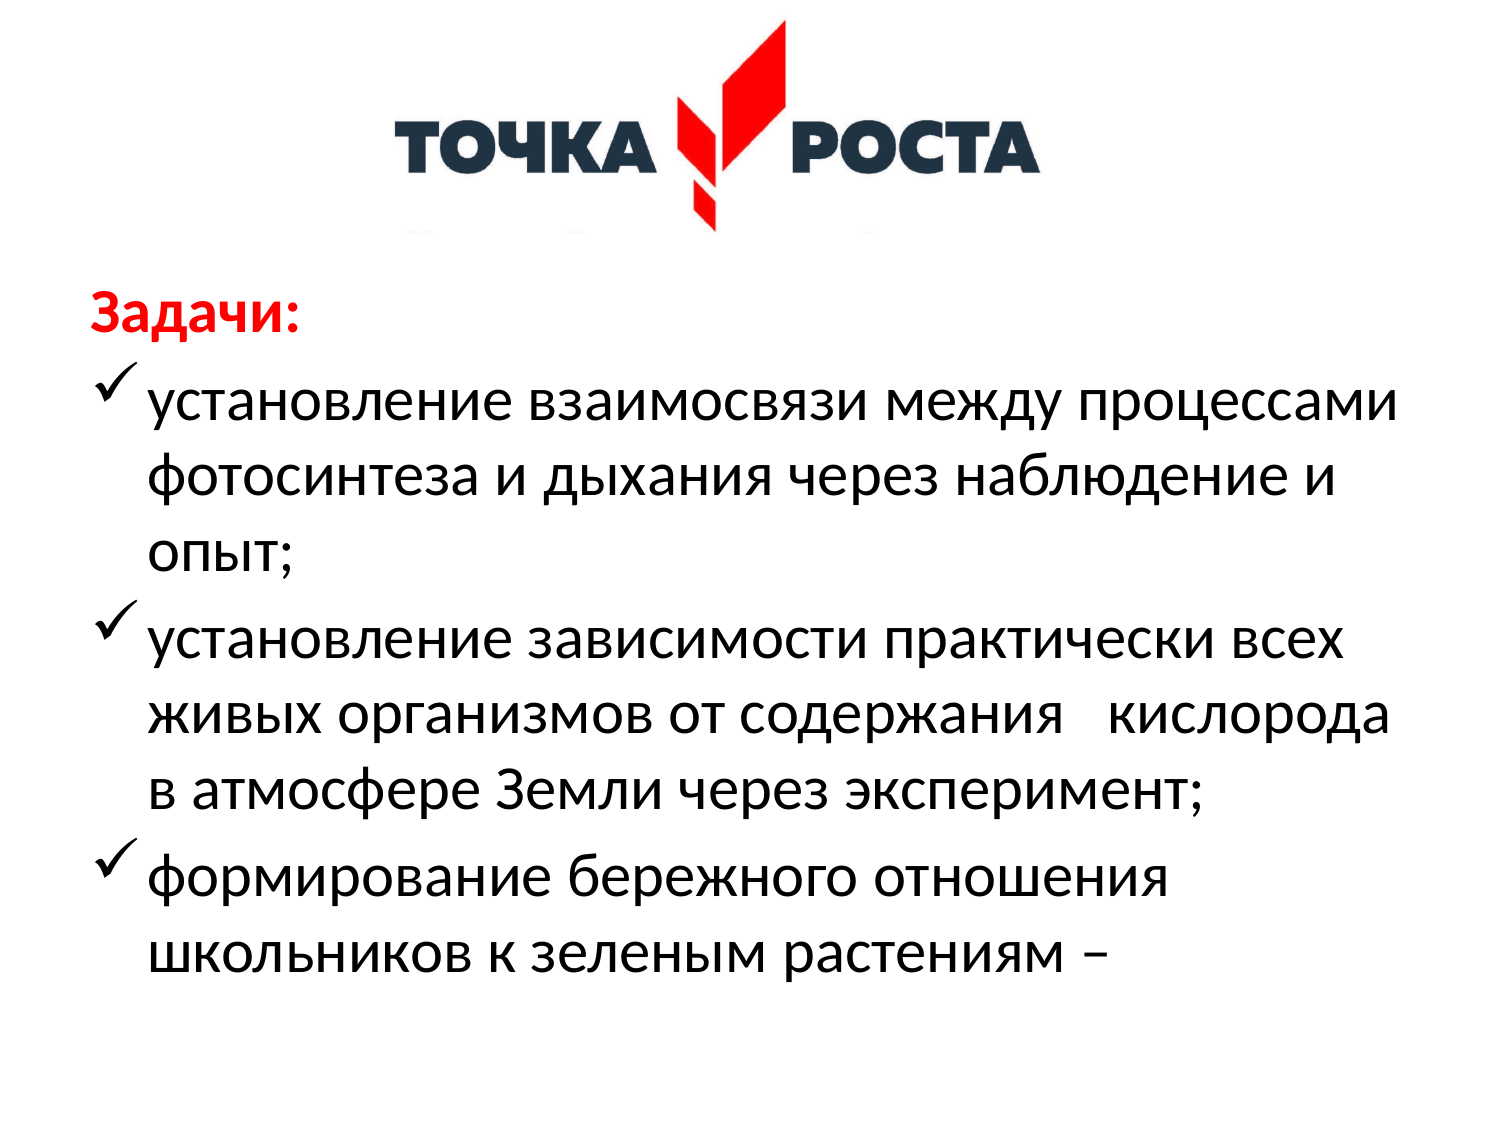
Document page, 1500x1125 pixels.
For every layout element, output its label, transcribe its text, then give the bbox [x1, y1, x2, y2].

list Задачи: установление взаимосвязи между процессами фотосинтеза и дыхания через наблюдение и опыт; установление зависимости практически всех живых организмов от содержания кислорода в атмосфере Земли через эксперимент; формирование бережного отношения школьников к зеленым растениям – [75, 262, 1425, 1005]
picture [324, 11, 1103, 234]
